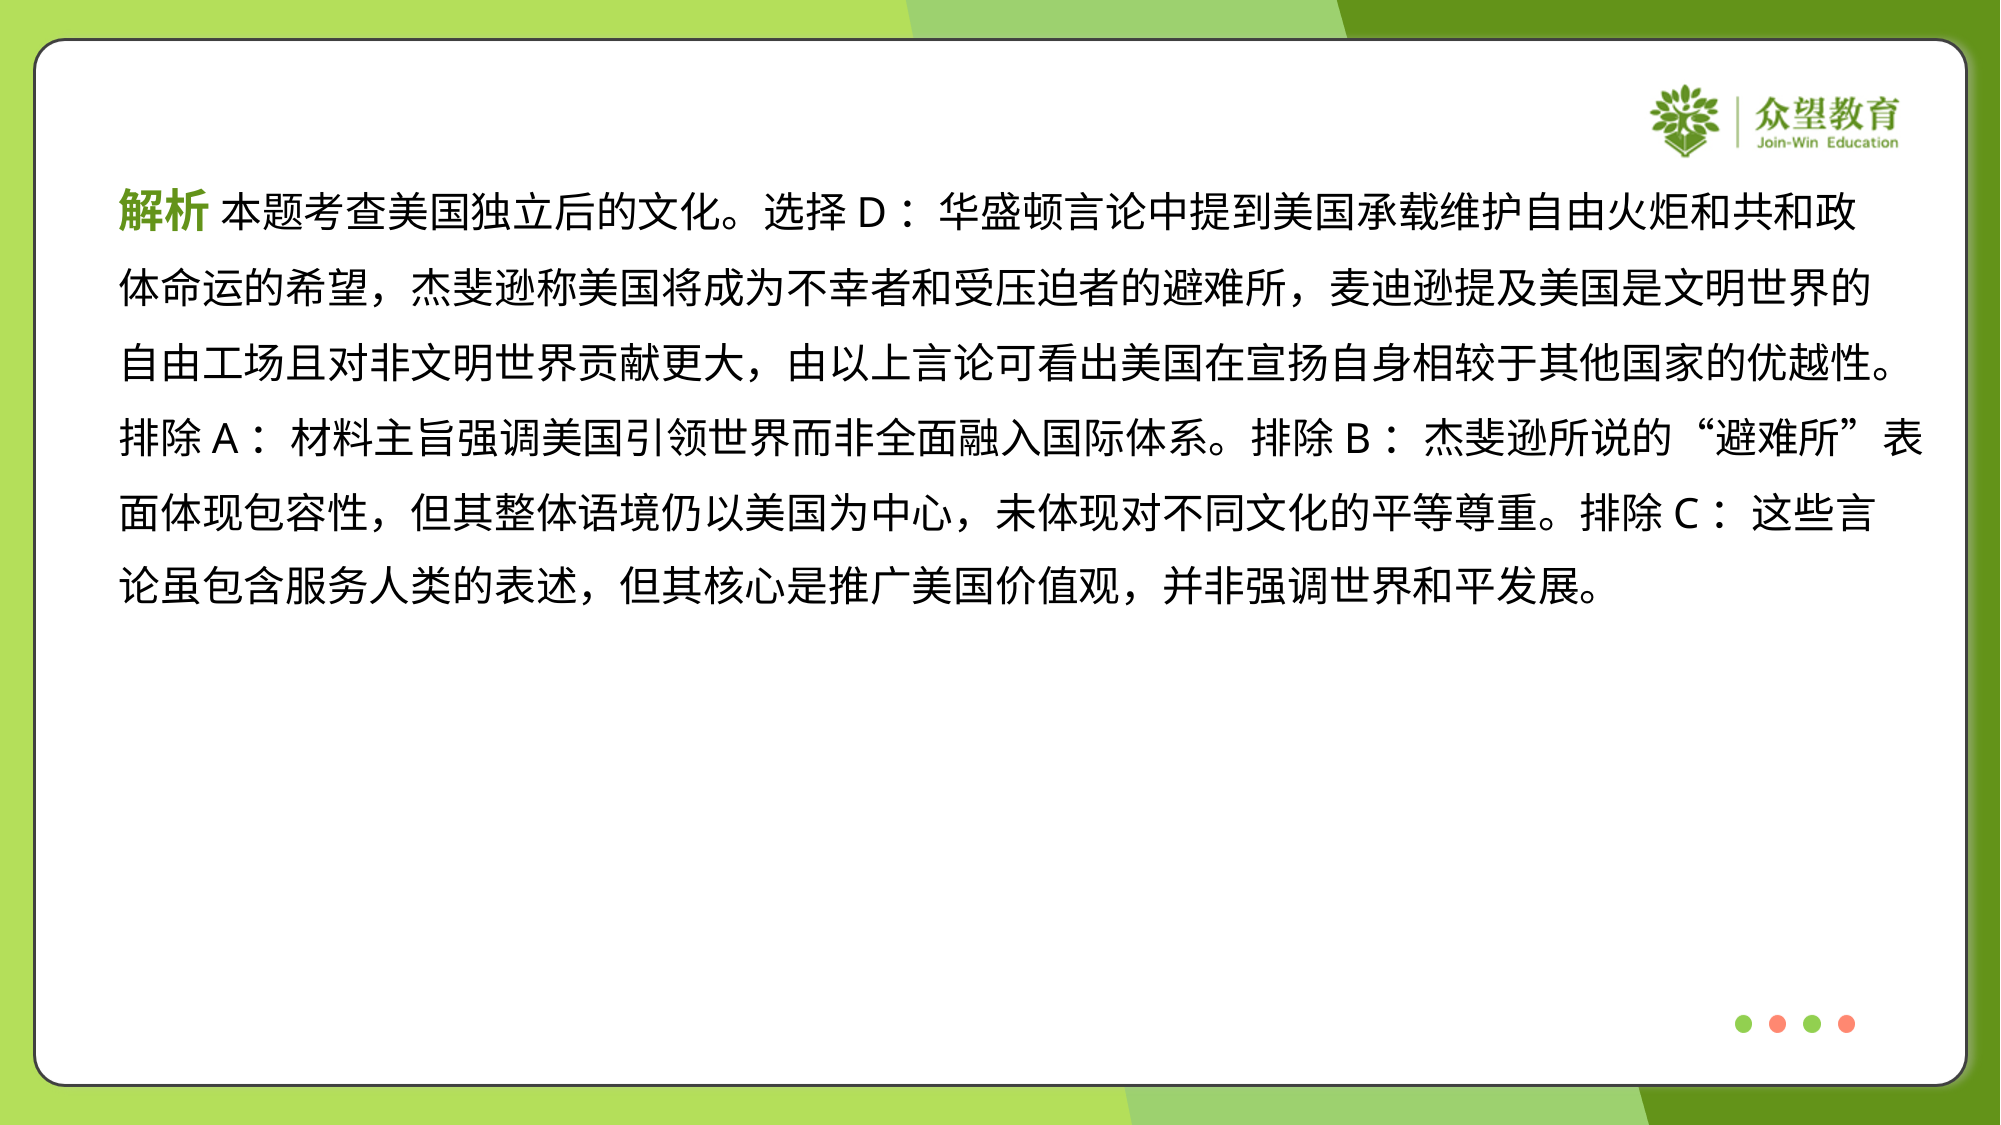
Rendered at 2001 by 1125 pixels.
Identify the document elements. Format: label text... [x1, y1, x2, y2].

text_box 解析 本题考查美国独立后的文化。选择D：华盛顿言论中提到美国承载维护自由火炬和共和政 体命运的希望，杰斐逊称美国将成为不幸者和受压迫者的避难所，麦迪逊提及美国是文明世界的 自由工场且对非文明世界贡献更大，由以上言论可看出美国在宣扬自身相较于其他国家的优越性。 排除A：材料主旨强调美国引领世界而非全面融入国际体系。排除B：杰斐逊所说的“避难所”表 面体现包容性，但其整体语境仍以美国为中心，未体现对不同文化的平等尊重。排除C：这些言 论虽包含服务人类的表述，但其核心是推广美国价值观，并非强调世界和平发展。 [118, 159, 1883, 602]
picture [0, 0, 2000, 1125]
